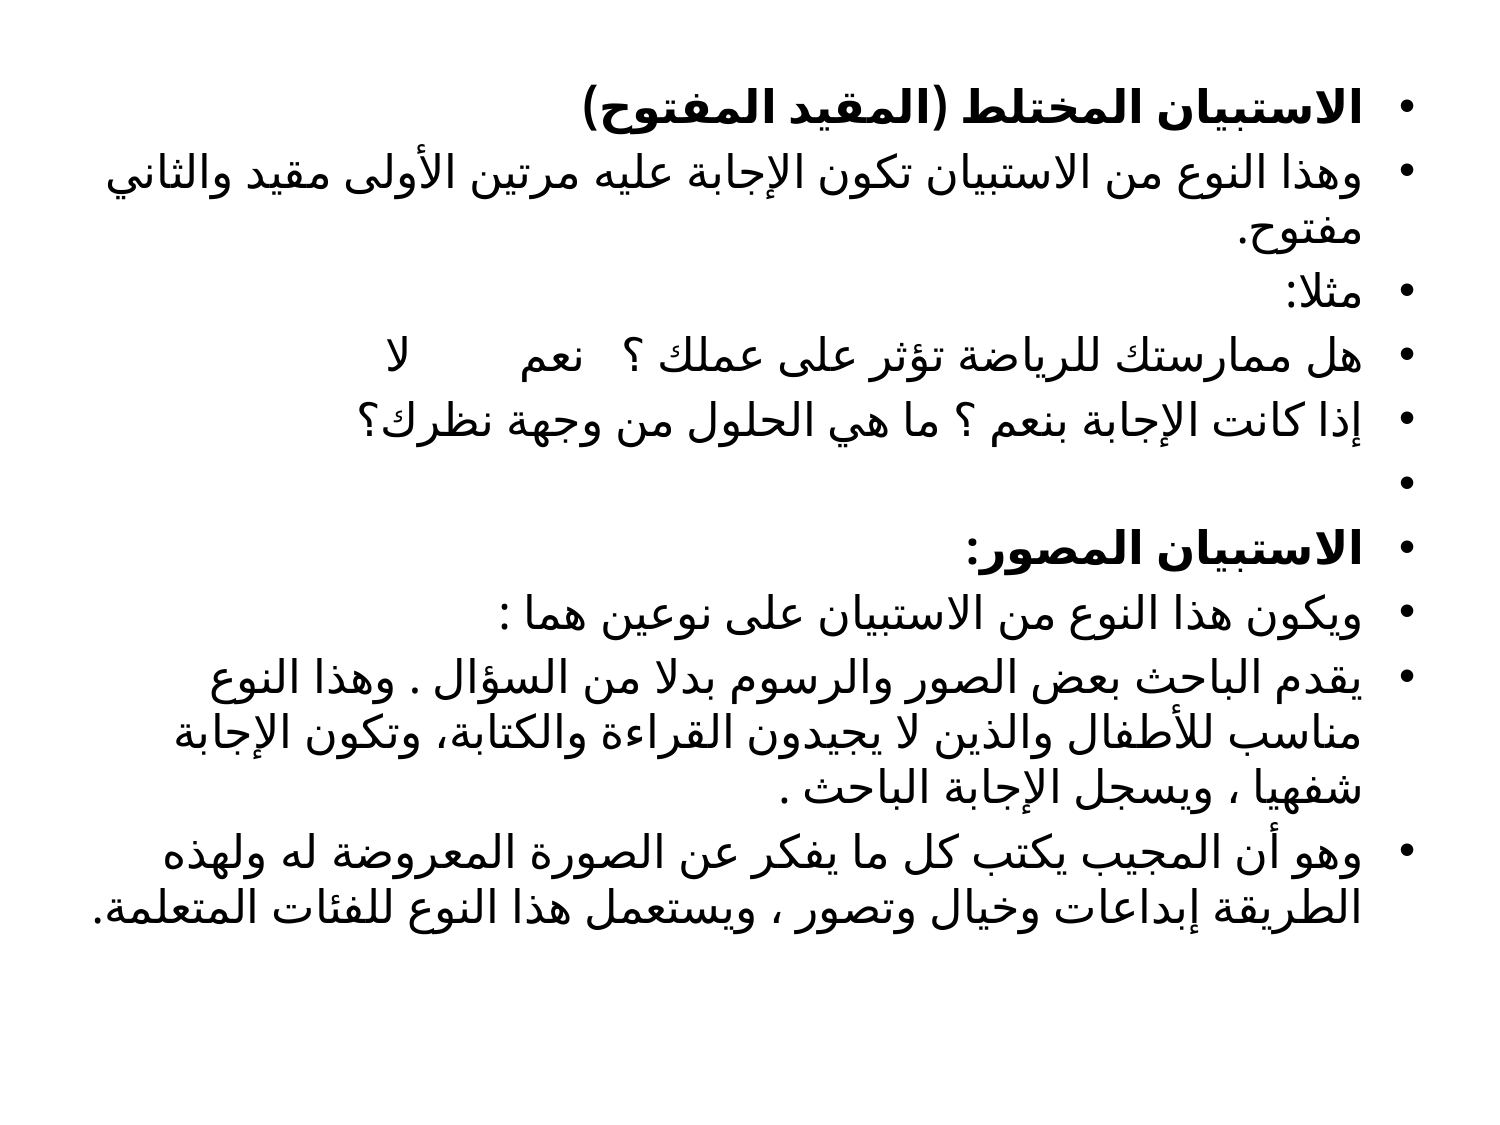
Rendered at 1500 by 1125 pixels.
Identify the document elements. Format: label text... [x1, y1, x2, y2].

list الاستبيان المختلط (المقيد المفتوح) وهذا النوع من الاستبيان تكون الإجابة عليه مرتين الأولى مقيد والثاني مفتوح. مثلا: هل ممارستك للرياضة تؤثر على عملك ؟ نعم لا إذا كانت الإجابة بنعم ؟ ما هي الحلول من وجهة نظرك؟ الاستبيان المصور: ويكون هذا النوع من الاستبيان على نوعين هما : يقدم الباحث بعض الصور والرسوم بدلا من السؤال . وهذا النوع مناسب للأطفال والذين لا يجيدون القراءة والكتابة، وتكون الإجابة شفهيا ، ويسجل الإجابة الباحث . وهو أن المجيب يكتب كل ما يفكر عن الصورة المعروضة له ولهذه الطريقة إبداعات وخيال وتصور ، ويستعمل هذا النوع للفئات المتعلمة. [75, 70, 1425, 1005]
